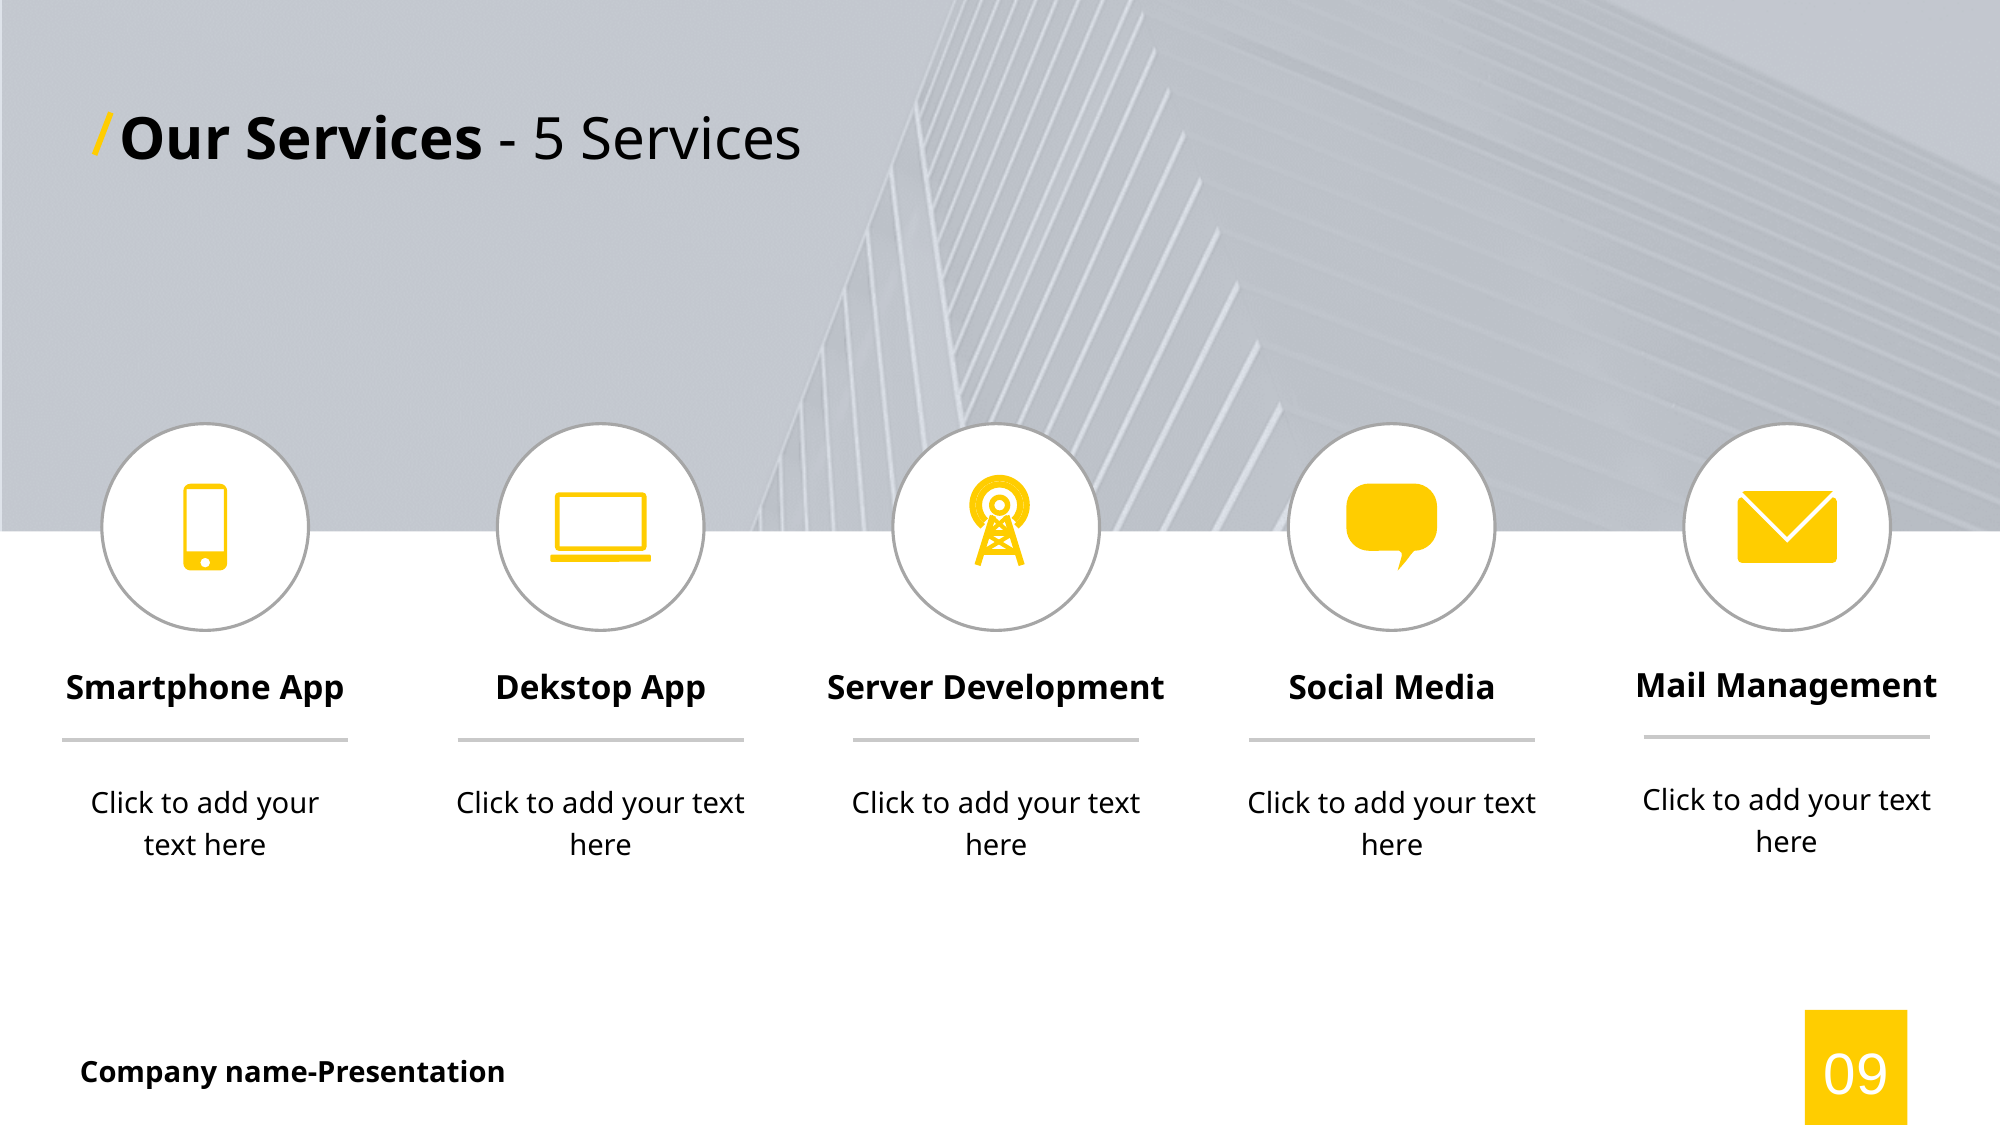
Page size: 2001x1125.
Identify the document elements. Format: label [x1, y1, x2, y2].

text_box [892, 423, 1100, 631]
text_box [497, 423, 705, 631]
text_box [1683, 423, 1891, 631]
text_box [94, 112, 111, 155]
picture [0, 0, 2000, 1125]
text_box [1288, 423, 1496, 631]
text_box [101, 423, 309, 631]
